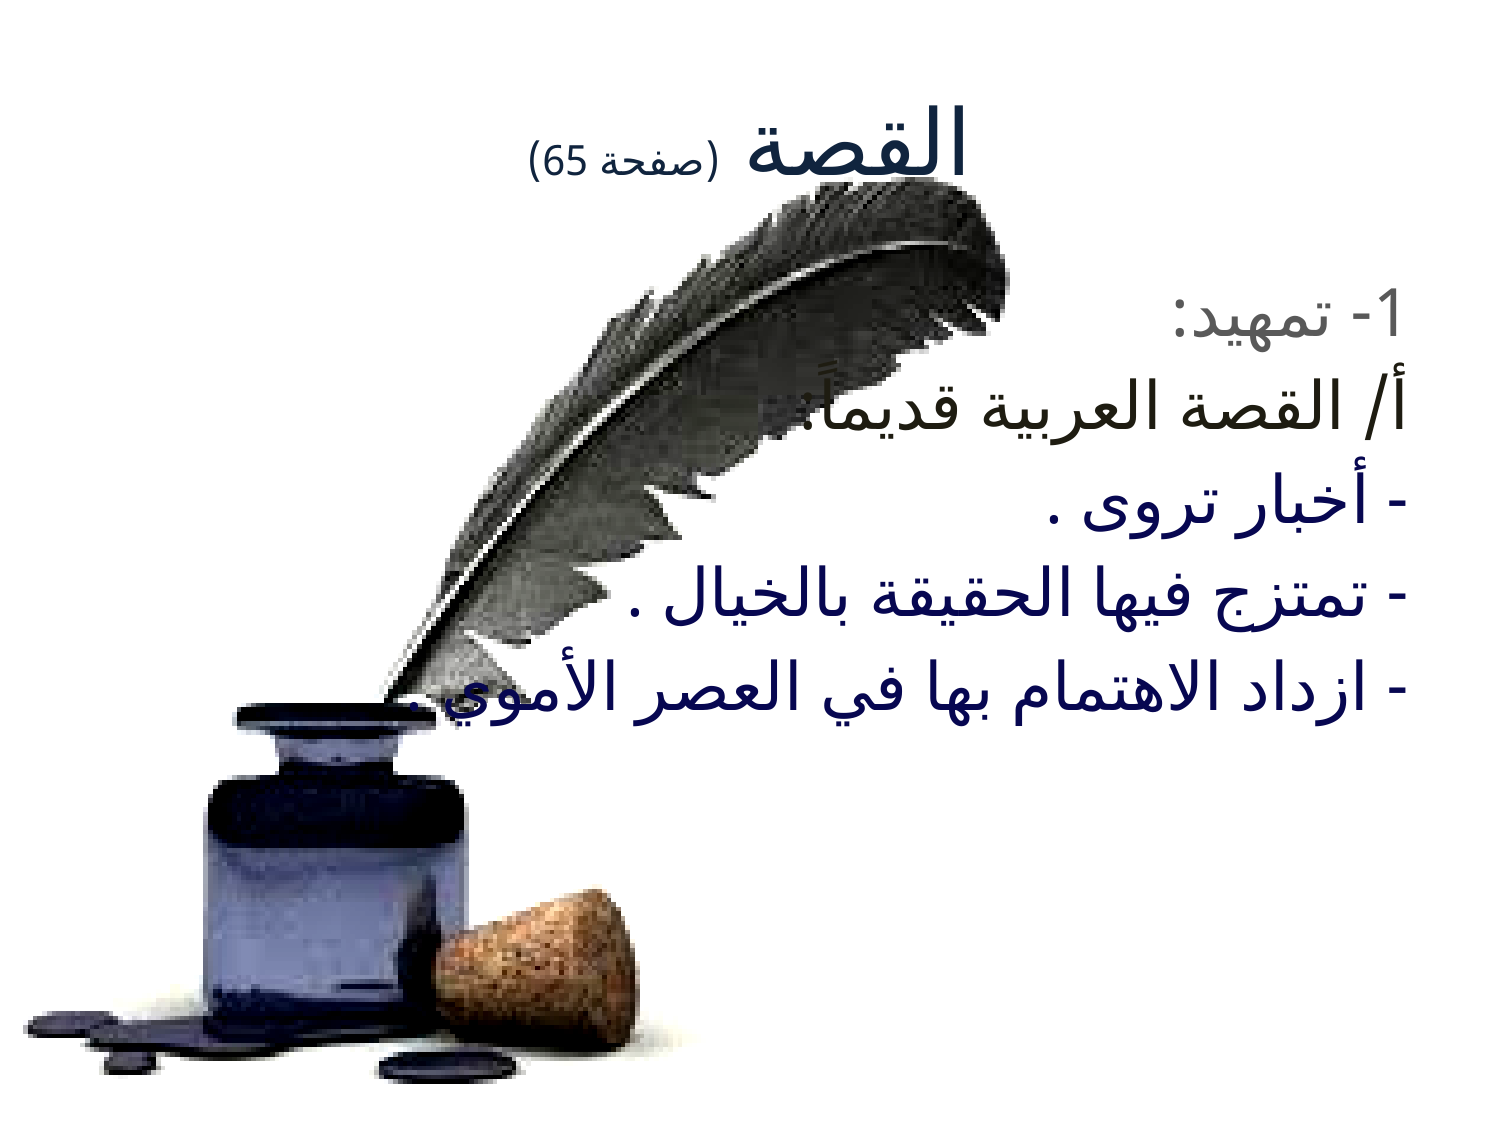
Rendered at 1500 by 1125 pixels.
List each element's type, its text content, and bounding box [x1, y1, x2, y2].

list 1- تمهيد: أ/ القصة العربية قديماً: - أخبار تروى . - تمتزج فيها الحقيقة بالخيال . - ازداد الاهتمام بها في العصر الأموي . [1071, 262, 1425, 1005]
title القصة (صفحة 65) [75, 45, 1425, 233]
picture [0, 105, 1067, 1125]
